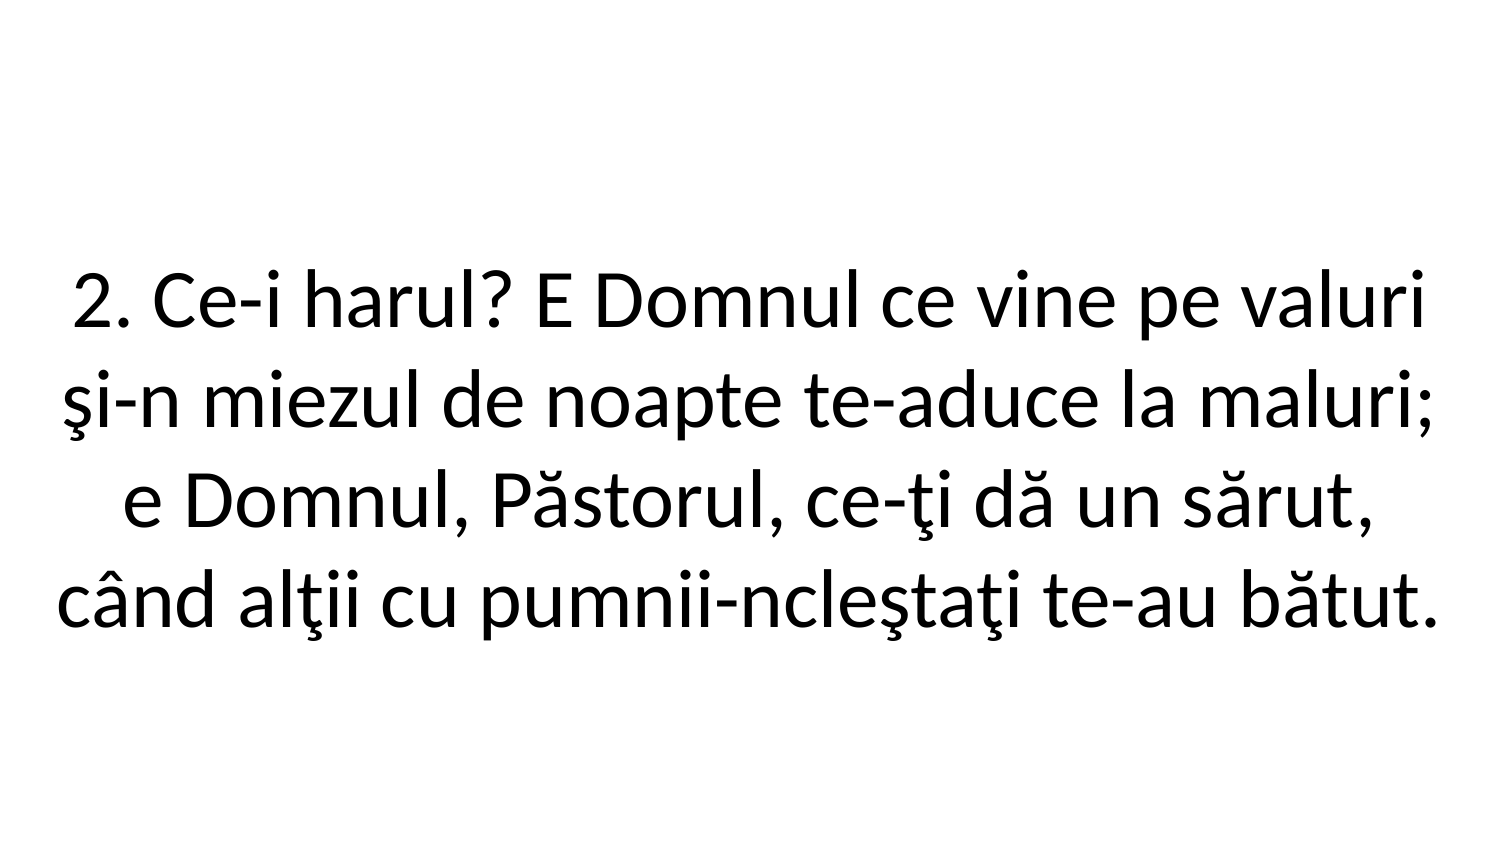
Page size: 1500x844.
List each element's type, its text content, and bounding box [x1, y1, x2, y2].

text_box 2. Ce-i harul? E Domnul ce vine pe valuri şi-n miezul de noapte te-aduce la maluri; e Domnul, Păstorul, ce-ţi dă un sărut, când alţii cu pumnii-ncleştaţi te-au bătut. [42, 192, 1458, 652]
